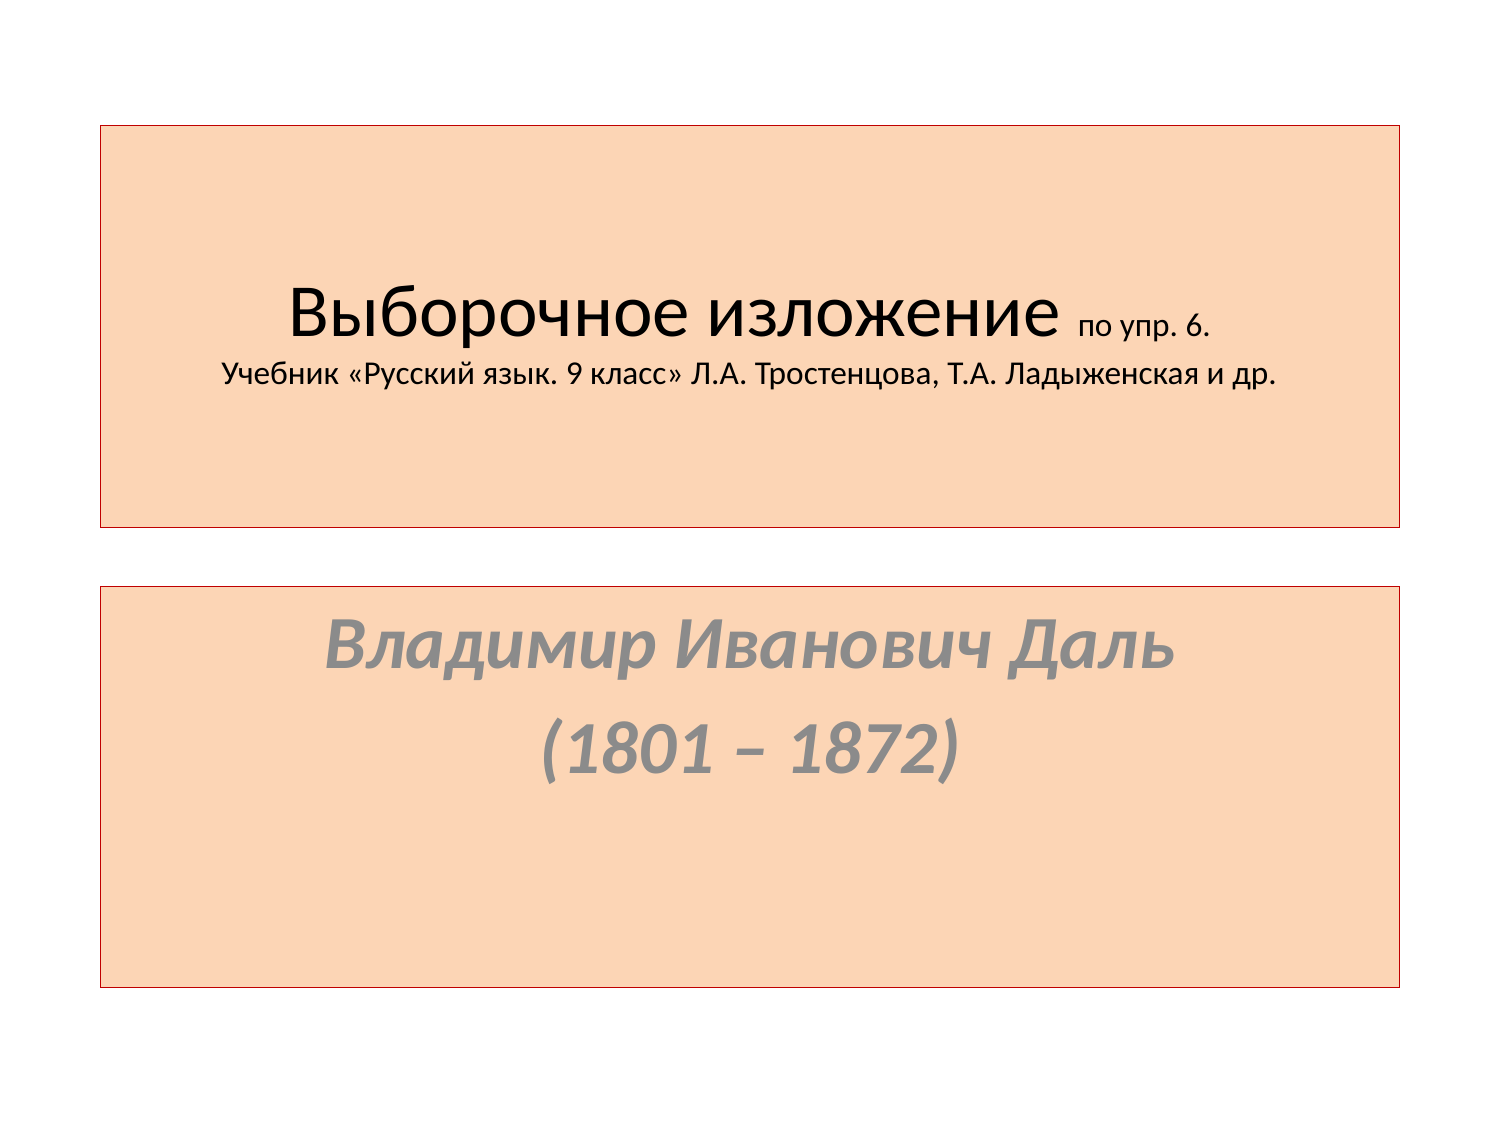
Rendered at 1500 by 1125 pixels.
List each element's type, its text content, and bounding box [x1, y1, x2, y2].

title Выборочное изложение по упр. 6. Учебник «Русский язык. 9 класс» Л.А. Тростенцова, Т.А. Ладыженская и др. [100, 125, 1400, 528]
subtitle Владимир Иванович Даль (1801 – 1872) [100, 586, 1400, 988]
